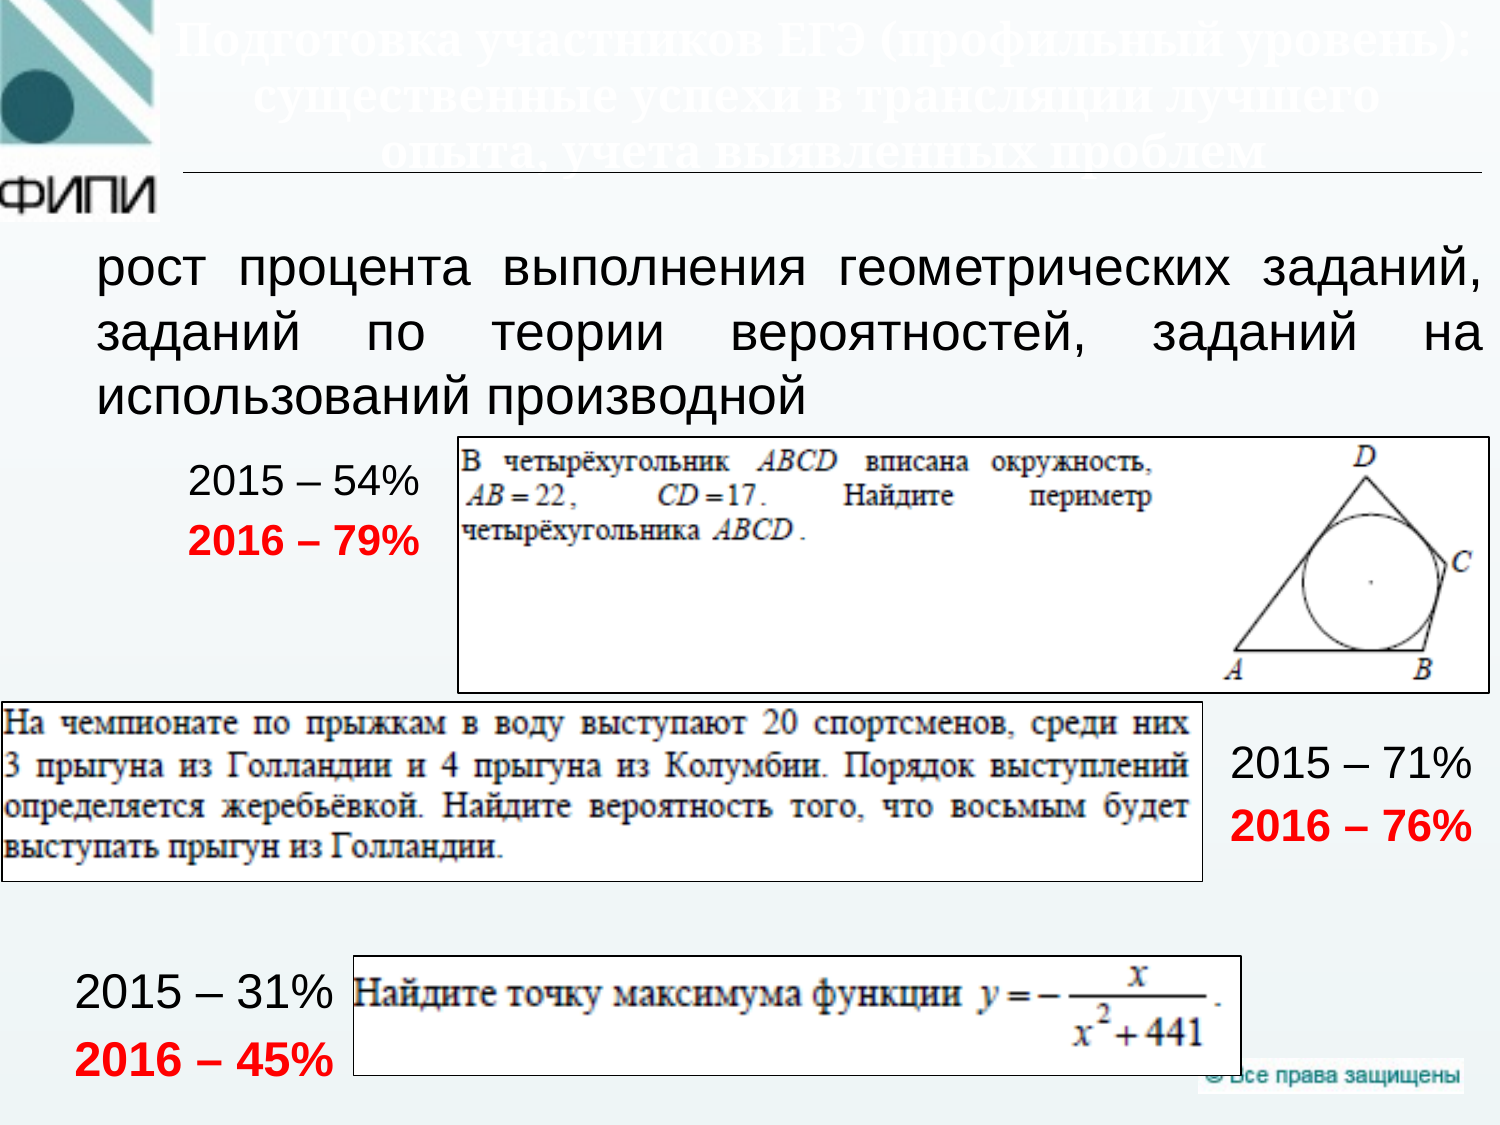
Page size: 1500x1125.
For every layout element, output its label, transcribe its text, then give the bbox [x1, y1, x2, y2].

picture [458, 437, 1489, 693]
picture [2, 702, 1202, 881]
text_box Подготовка участников ЕГЭ (профильный уровень): существенные успехи в трансляции лучшего опыта, учета выявленных проблем [163, 0, 1500, 188]
text_box 2015 – 31% 2016 – 45% [29, 952, 349, 1106]
text_box 2015 – 71% 2016 – 76% [1206, 725, 1497, 882]
text_box 2015 – 54% 2016 – 79% [143, 444, 440, 596]
list рост процента выполнения геометрических заданий, заданий по теории вероятностей, заданий на использований производной [52, 224, 1500, 433]
picture [1198, 1058, 1464, 1094]
picture [354, 956, 1241, 1075]
picture [0, 0, 160, 222]
